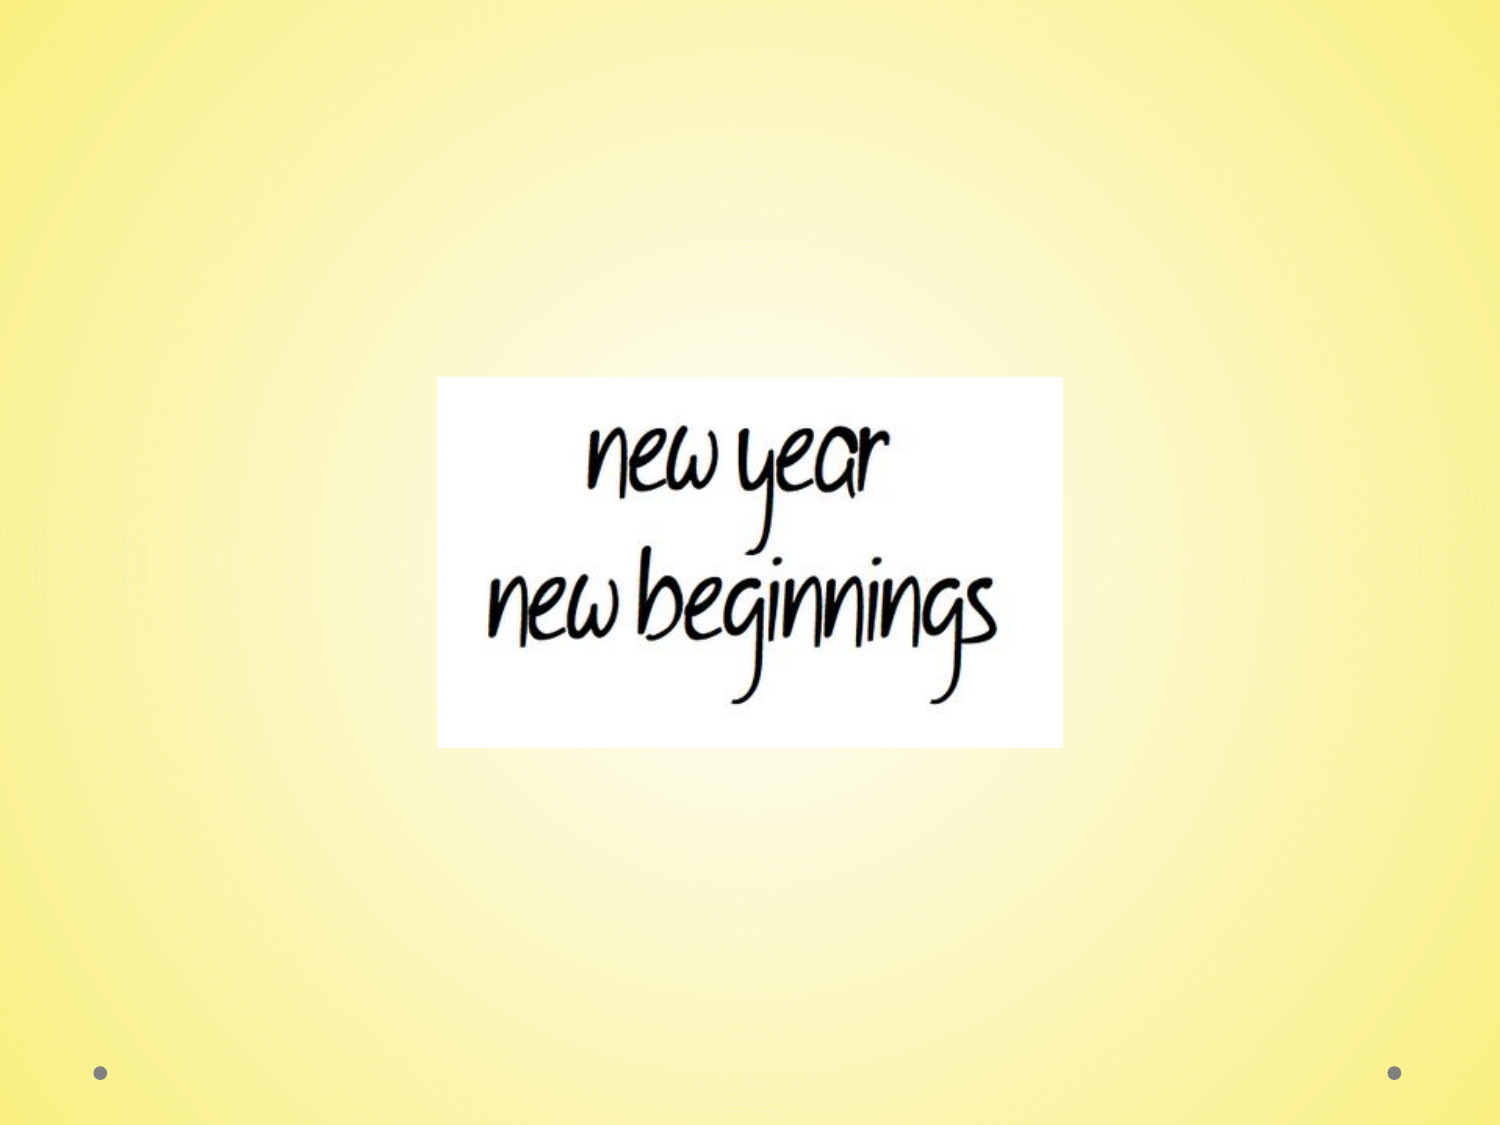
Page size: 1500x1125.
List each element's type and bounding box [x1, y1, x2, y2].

picture [437, 377, 1063, 748]
